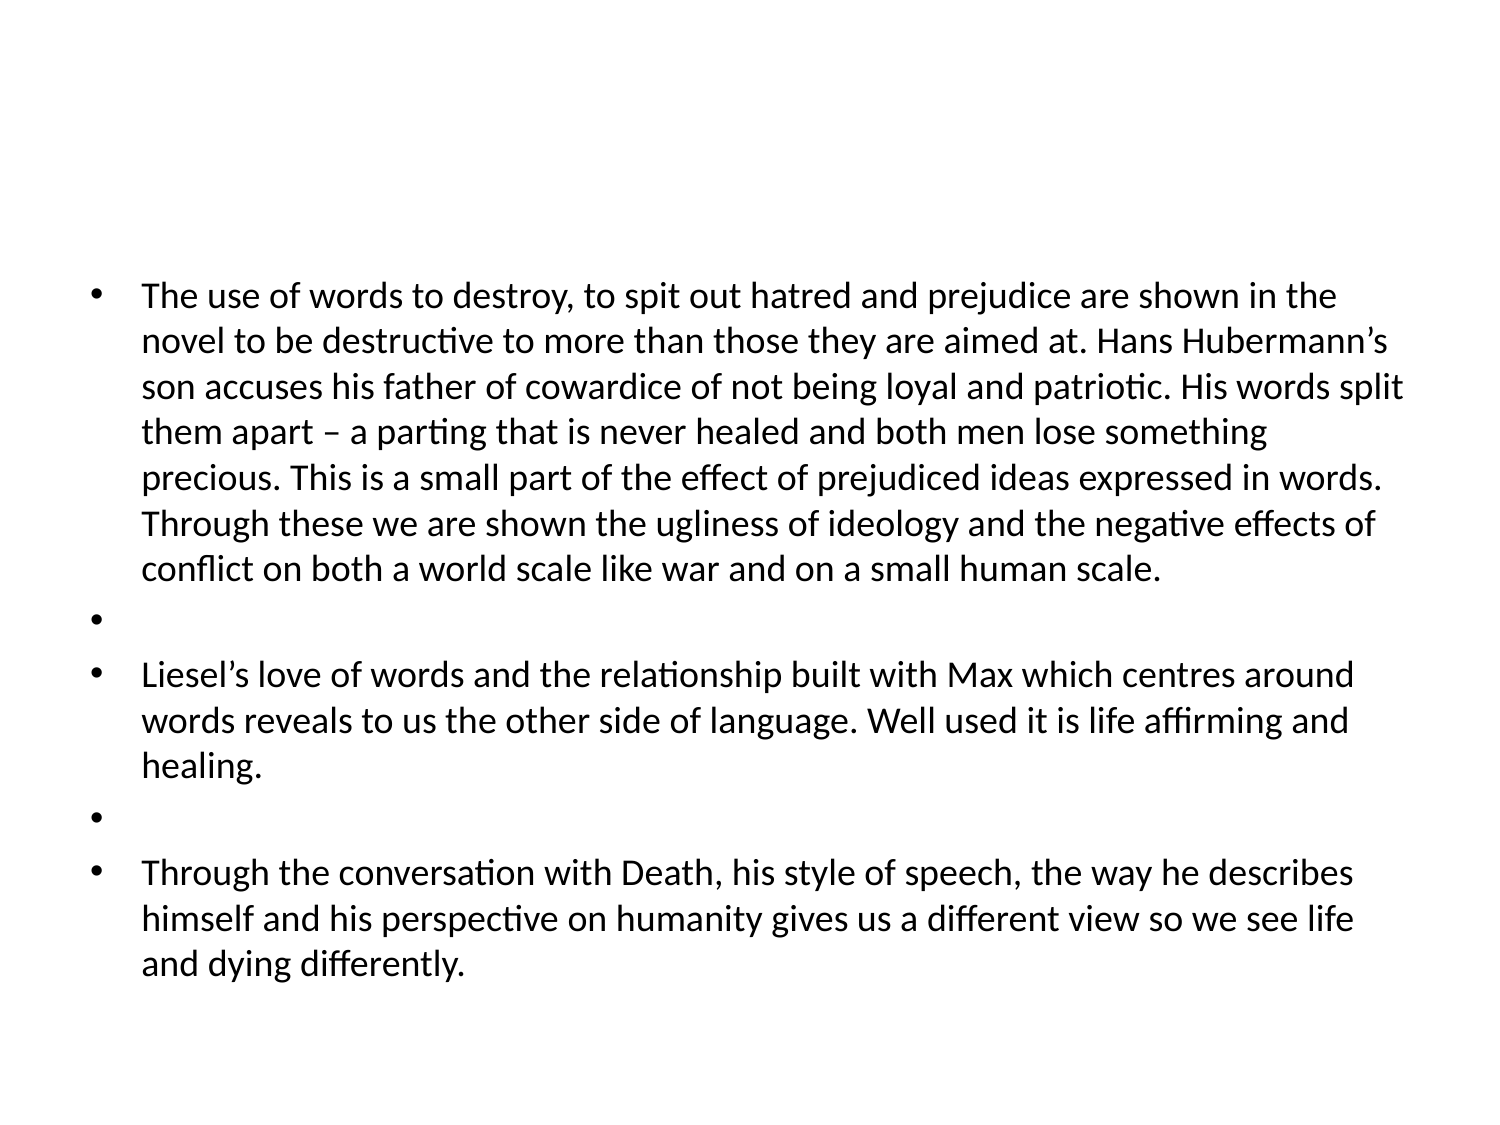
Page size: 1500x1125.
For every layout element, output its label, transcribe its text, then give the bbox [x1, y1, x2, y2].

list The use of words to destroy, to spit out hatred and prejudice are shown in the novel to be destructive to more than those they are aimed at. Hans Hubermann’s son accuses his father of cowardice of not being loyal and patriotic. His words split them apart – a parting that is never healed and both men lose something precious. This is a small part of the effect of prejudiced ideas expressed in words. Through these we are shown the ugliness of ideology and the negative effects of conflict on both a world scale like war and on a small human scale. Liesel’s love of words and the relationship built with Max which centres around words reveals to us the other side of language. Well used it is life affirming and healing. Through the conversation with Death, his style of speech, the way he describes himself and his perspective on humanity gives us a different view so we see life and dying differently. [75, 262, 1425, 1005]
